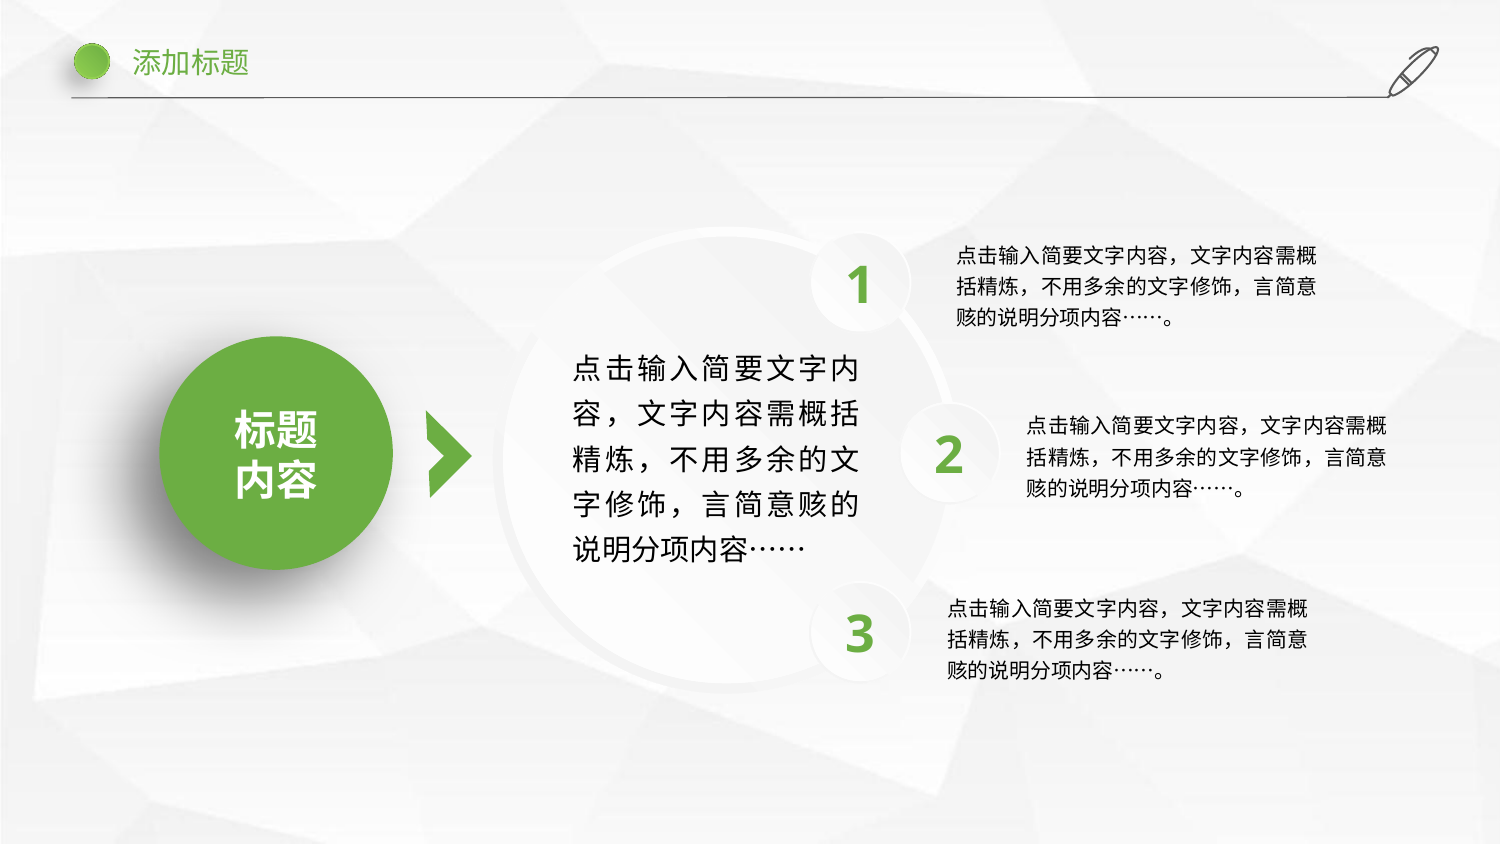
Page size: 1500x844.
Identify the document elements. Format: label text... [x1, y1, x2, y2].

text_box 添加标题 [121, 38, 261, 85]
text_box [809, 581, 912, 684]
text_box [492, 226, 960, 694]
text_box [898, 401, 1001, 505]
text_box 点击输入简要文字内容，文字内容需概括精炼，不用多余的文字修饰，言简意赅的说明分项内容……。 [960, 236, 1317, 330]
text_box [74, 43, 110, 79]
picture [0, 0, 1500, 844]
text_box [809, 231, 912, 334]
text_box 点击输入简要文字内容，文字内容需概括精炼，不用多余的文字修饰，言简意赅的说明分项内容……。 [960, 589, 1309, 684]
text_box [1388, 47, 1439, 98]
text_box [158, 335, 394, 571]
text_box [425, 410, 472, 498]
text_box 点击输入简要文字内容，文字内容需概括精炼，不用多余的文字修饰，言简意赅的说明分项内容……。 [1026, 406, 1388, 501]
text_box 标题 内容 [234, 403, 318, 504]
